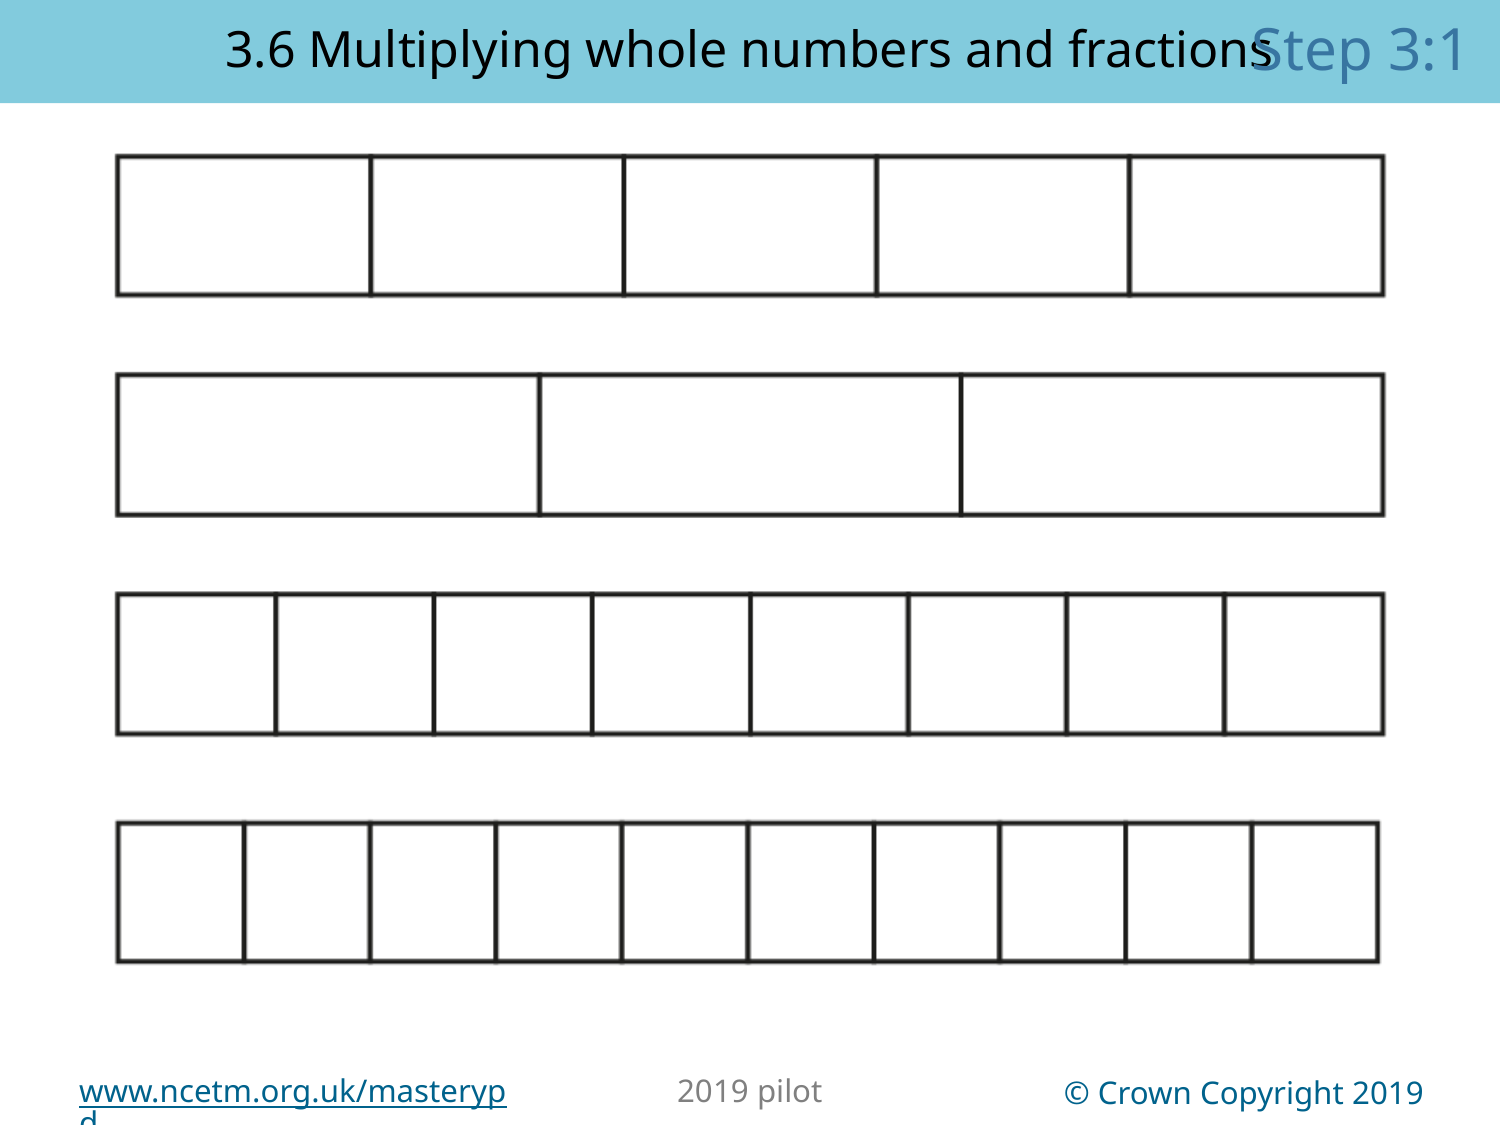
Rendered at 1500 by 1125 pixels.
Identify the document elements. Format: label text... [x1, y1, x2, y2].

picture [101, 804, 1399, 967]
picture [101, 579, 1399, 755]
picture [101, 358, 1399, 534]
picture [101, 143, 1399, 319]
list Step 3:1 [0, 0, 1500, 104]
